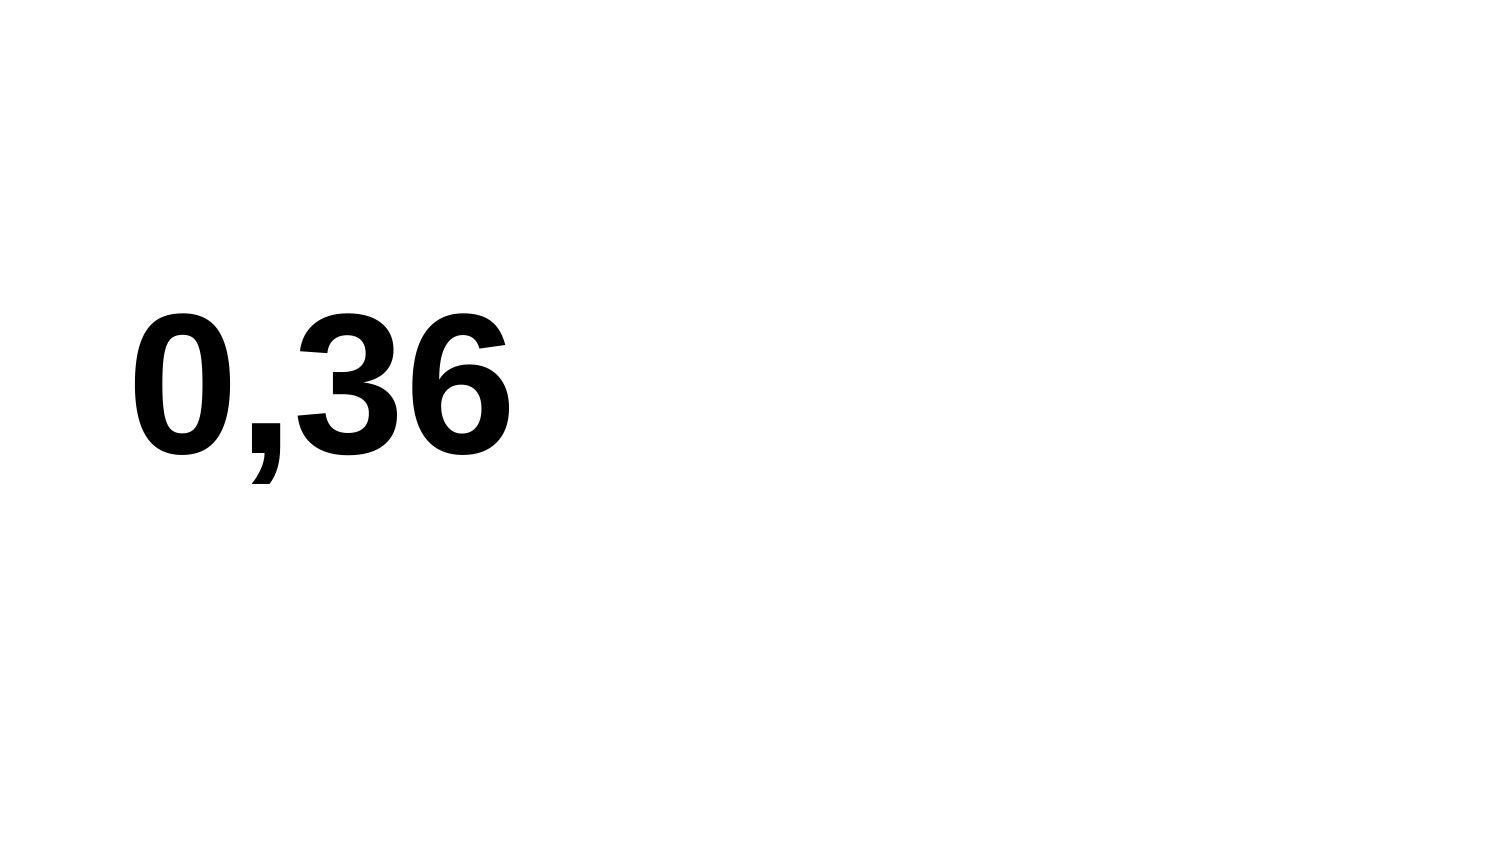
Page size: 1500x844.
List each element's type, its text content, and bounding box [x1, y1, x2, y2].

text_box 0,36 [112, 235, 1388, 509]
